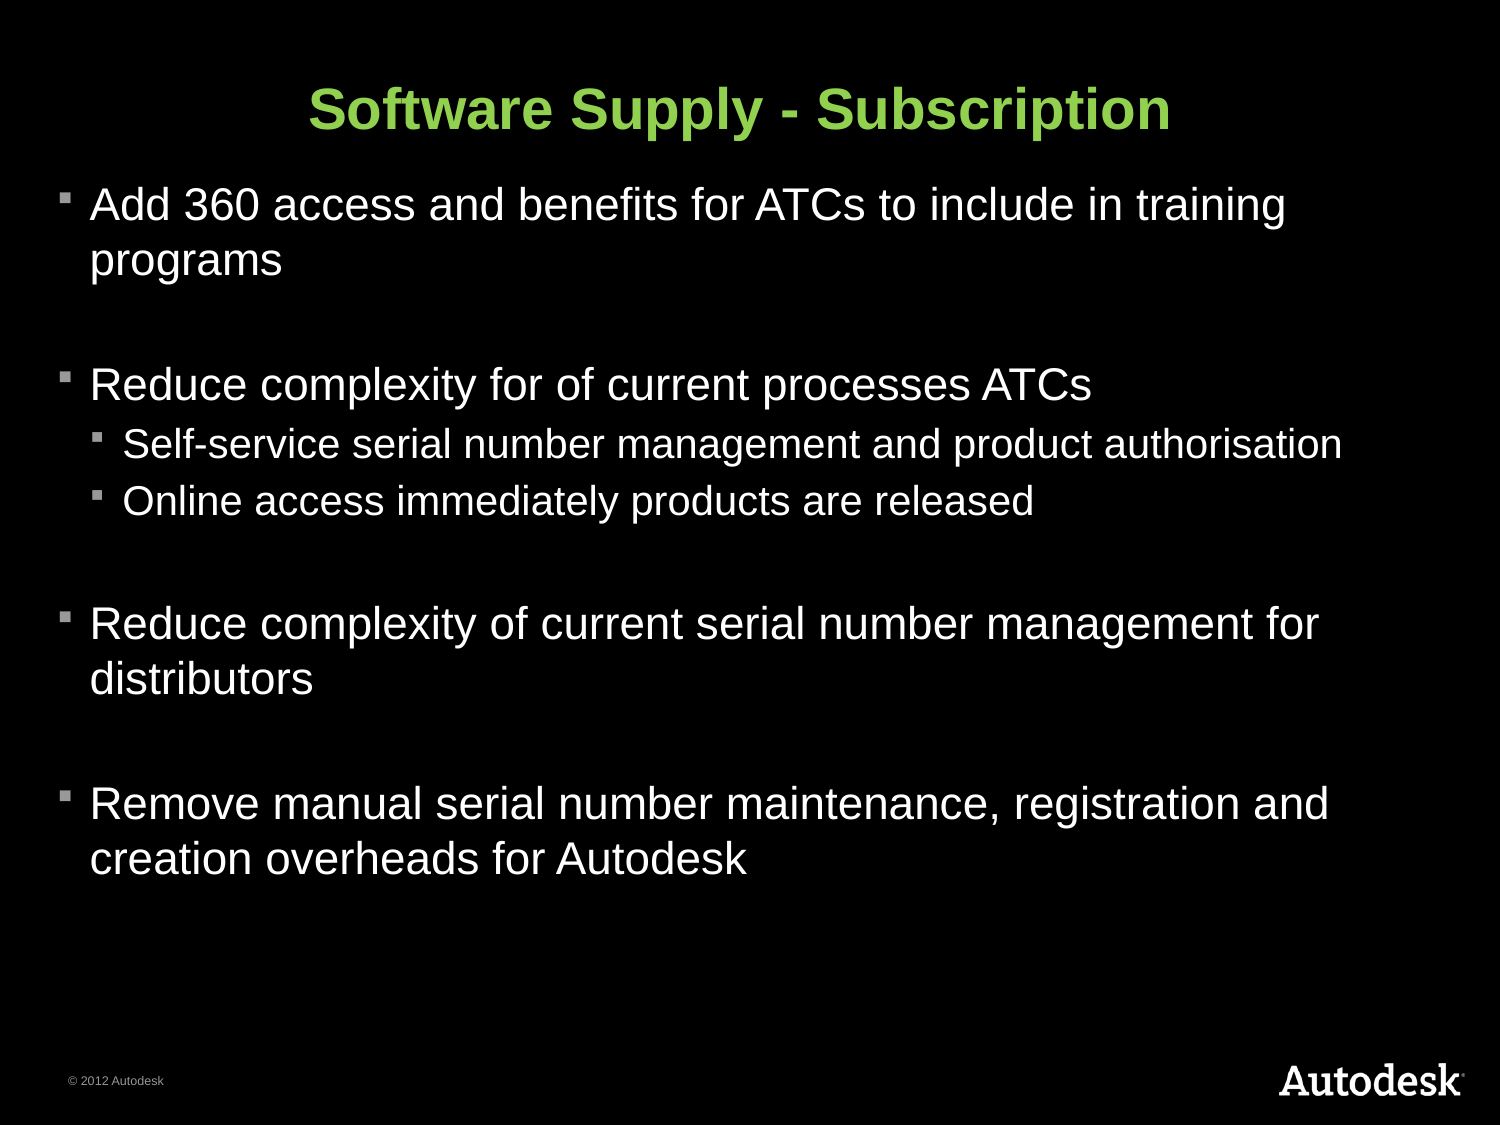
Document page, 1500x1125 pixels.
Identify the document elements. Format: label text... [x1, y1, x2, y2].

title Software Supply - Subscription [55, 24, 1425, 189]
picture [0, 1036, 1500, 1125]
list Add 360 access and benefits for ATCs to include in training programs Reduce complexity for of current processes ATCs Self-service serial number management and product authorisation Online access immediately products are released Reduce complexity of current serial number management for distributors Remove manual serial number maintenance, registration and creation overheads for Autodesk [56, 174, 1431, 948]
